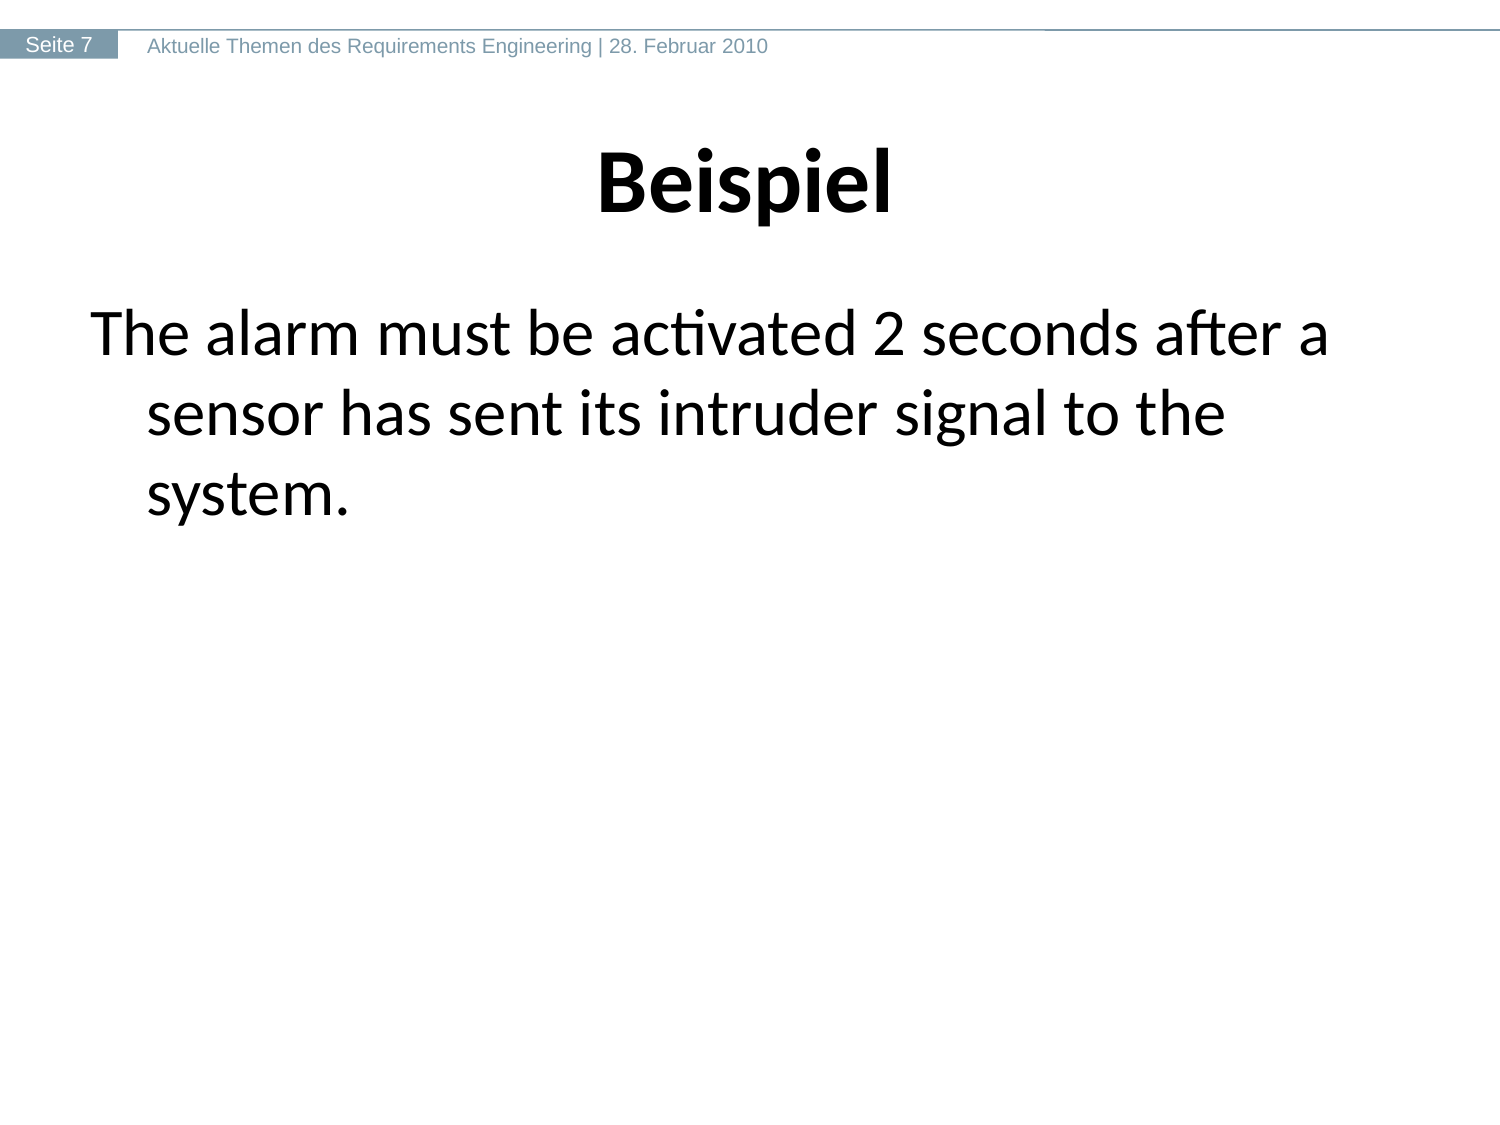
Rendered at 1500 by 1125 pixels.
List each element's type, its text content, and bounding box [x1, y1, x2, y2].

list The alarm must be activated 2 seconds after a sensor has sent its intruder signal to the system. [74, 280, 1426, 1006]
title Beispiel [70, 81, 1421, 270]
